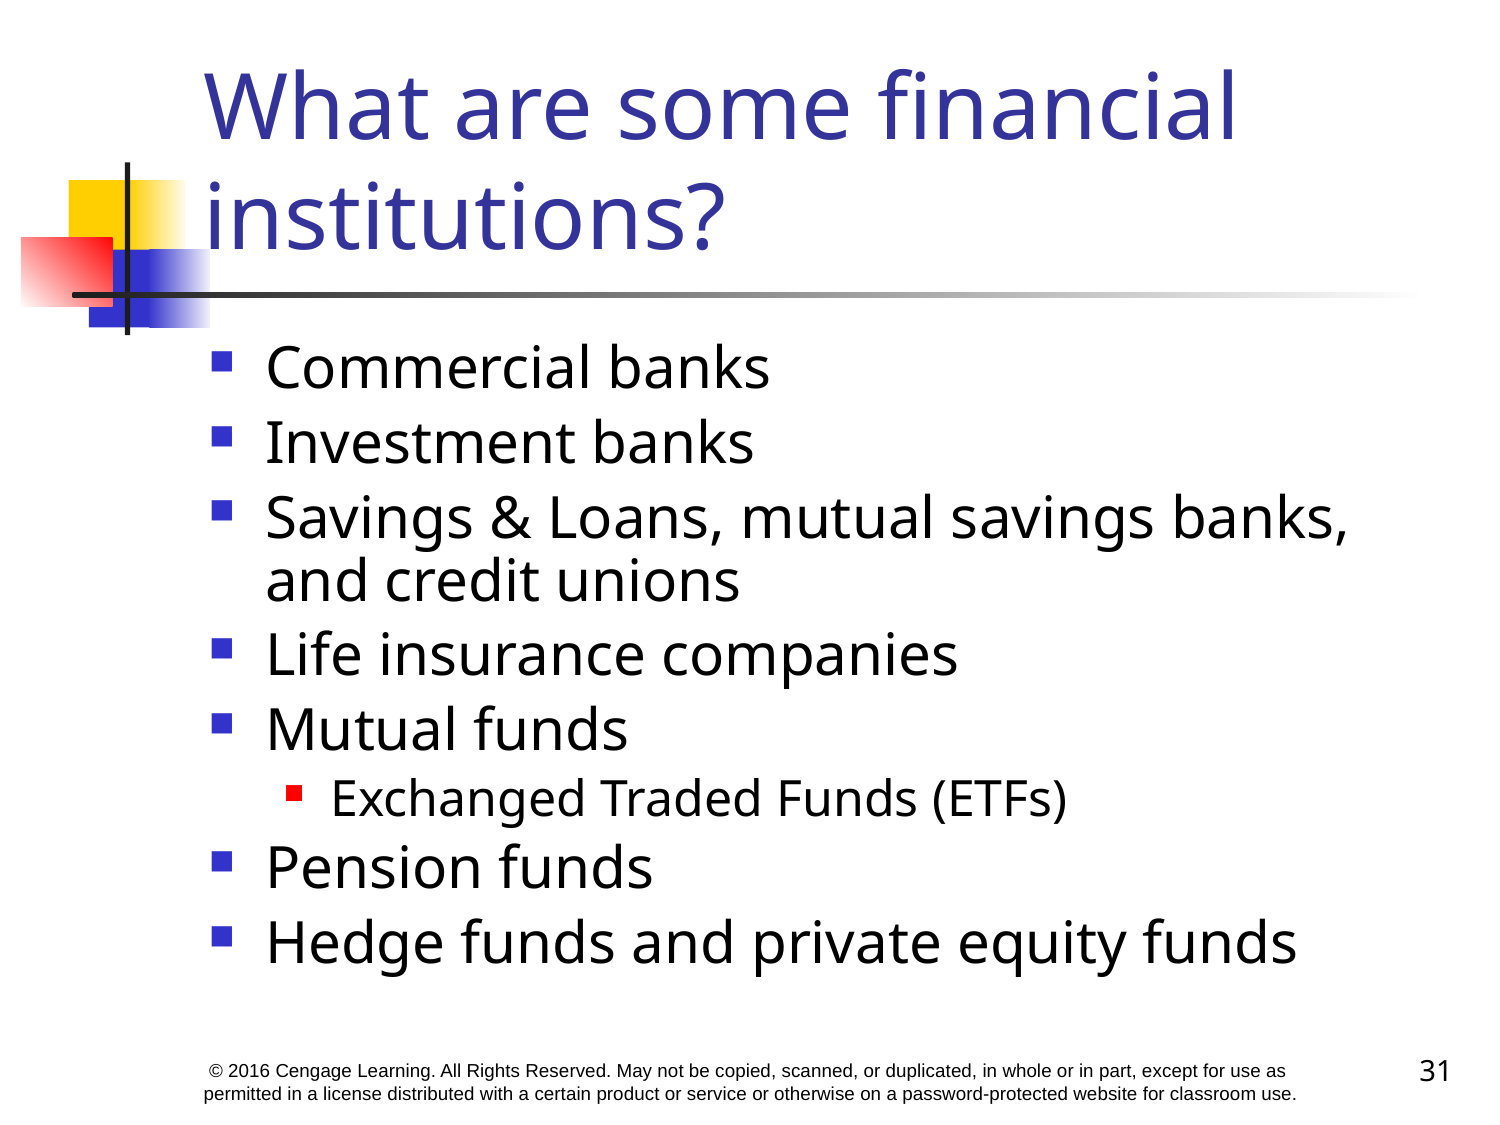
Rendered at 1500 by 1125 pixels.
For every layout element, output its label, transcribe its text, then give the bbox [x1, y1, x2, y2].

text_box [512, 1024, 988, 1100]
text_box [112, 1024, 425, 1100]
slide_number 31 [1154, 1023, 1468, 1100]
list Commercial banks Investment banks Savings & Loans, mutual savings banks, and credit unions Life insurance companies Mutual funds Exchanged Traded Funds (ETFs) Pension funds Hedge funds and private equity funds [193, 330, 1470, 1007]
title What are some financial institutions? [188, 34, 1468, 276]
